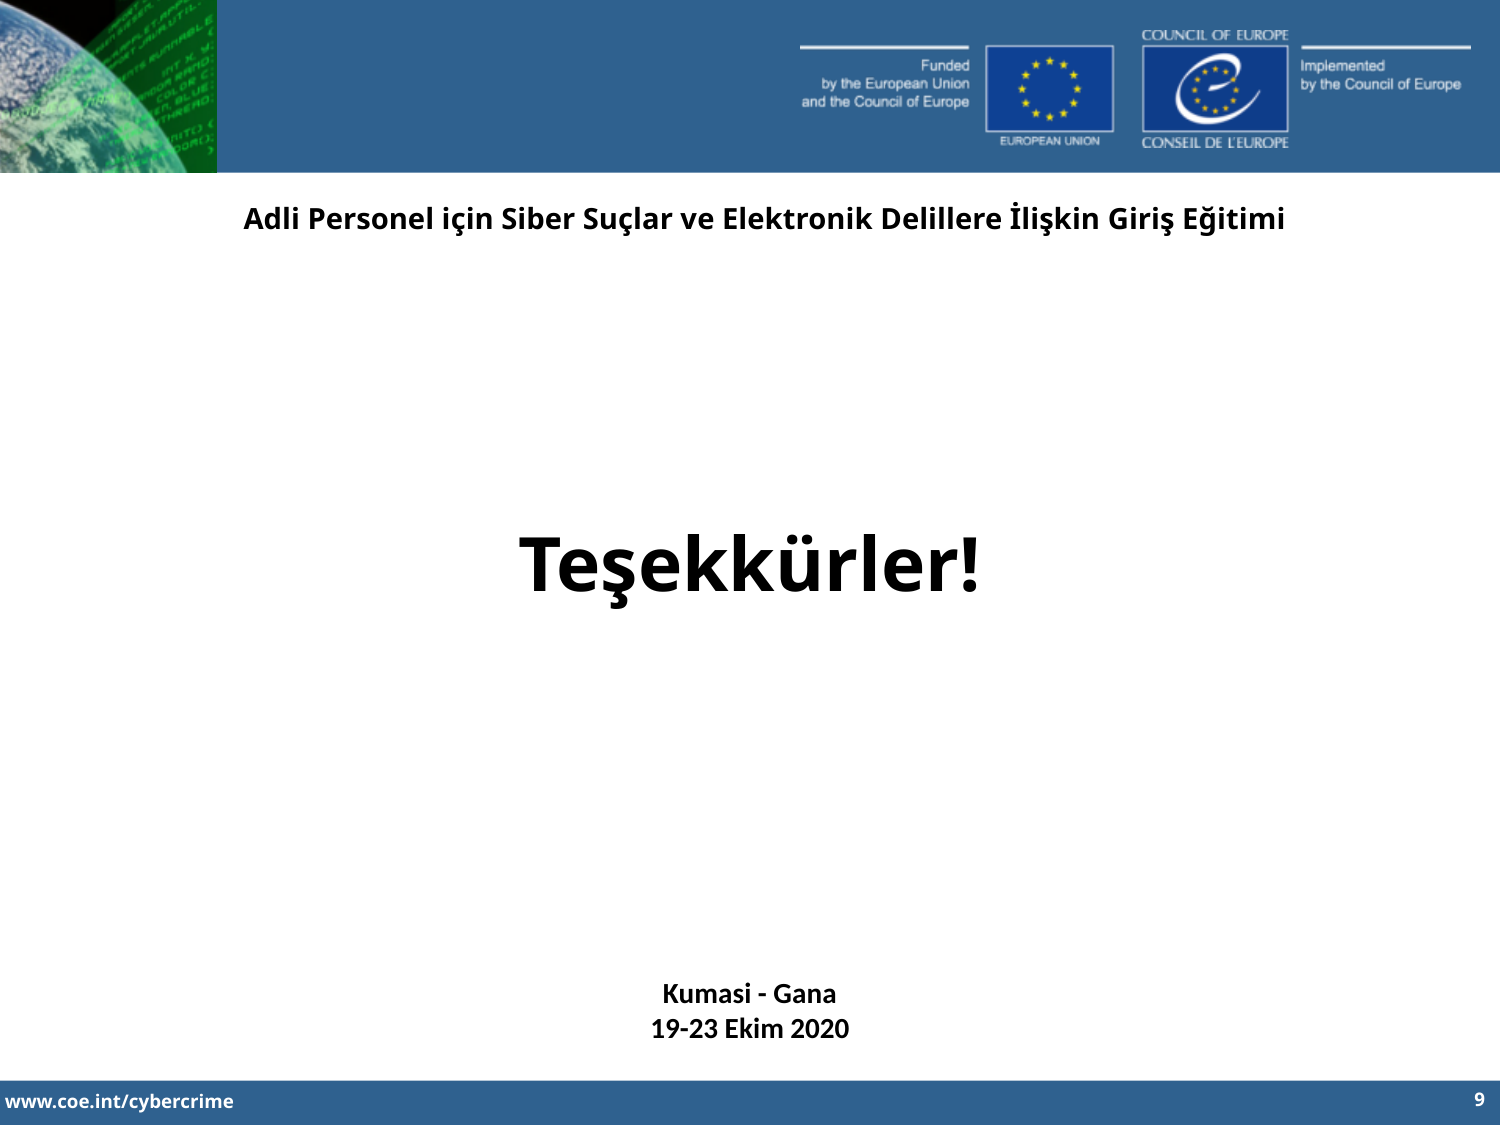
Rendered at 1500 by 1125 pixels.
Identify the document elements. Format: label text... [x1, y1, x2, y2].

text_box Kumasi - Gana 19-23 Ekim 2020 [311, 966, 1189, 1052]
text_box Teşekkürler! [44, 509, 1456, 615]
picture [799, 30, 1471, 148]
text_box Adli Personel için Siber Suçlar ve Elektronik Delillere İlişkin Giriş Eğitimi [59, 193, 1471, 243]
picture [0, 1, 217, 173]
